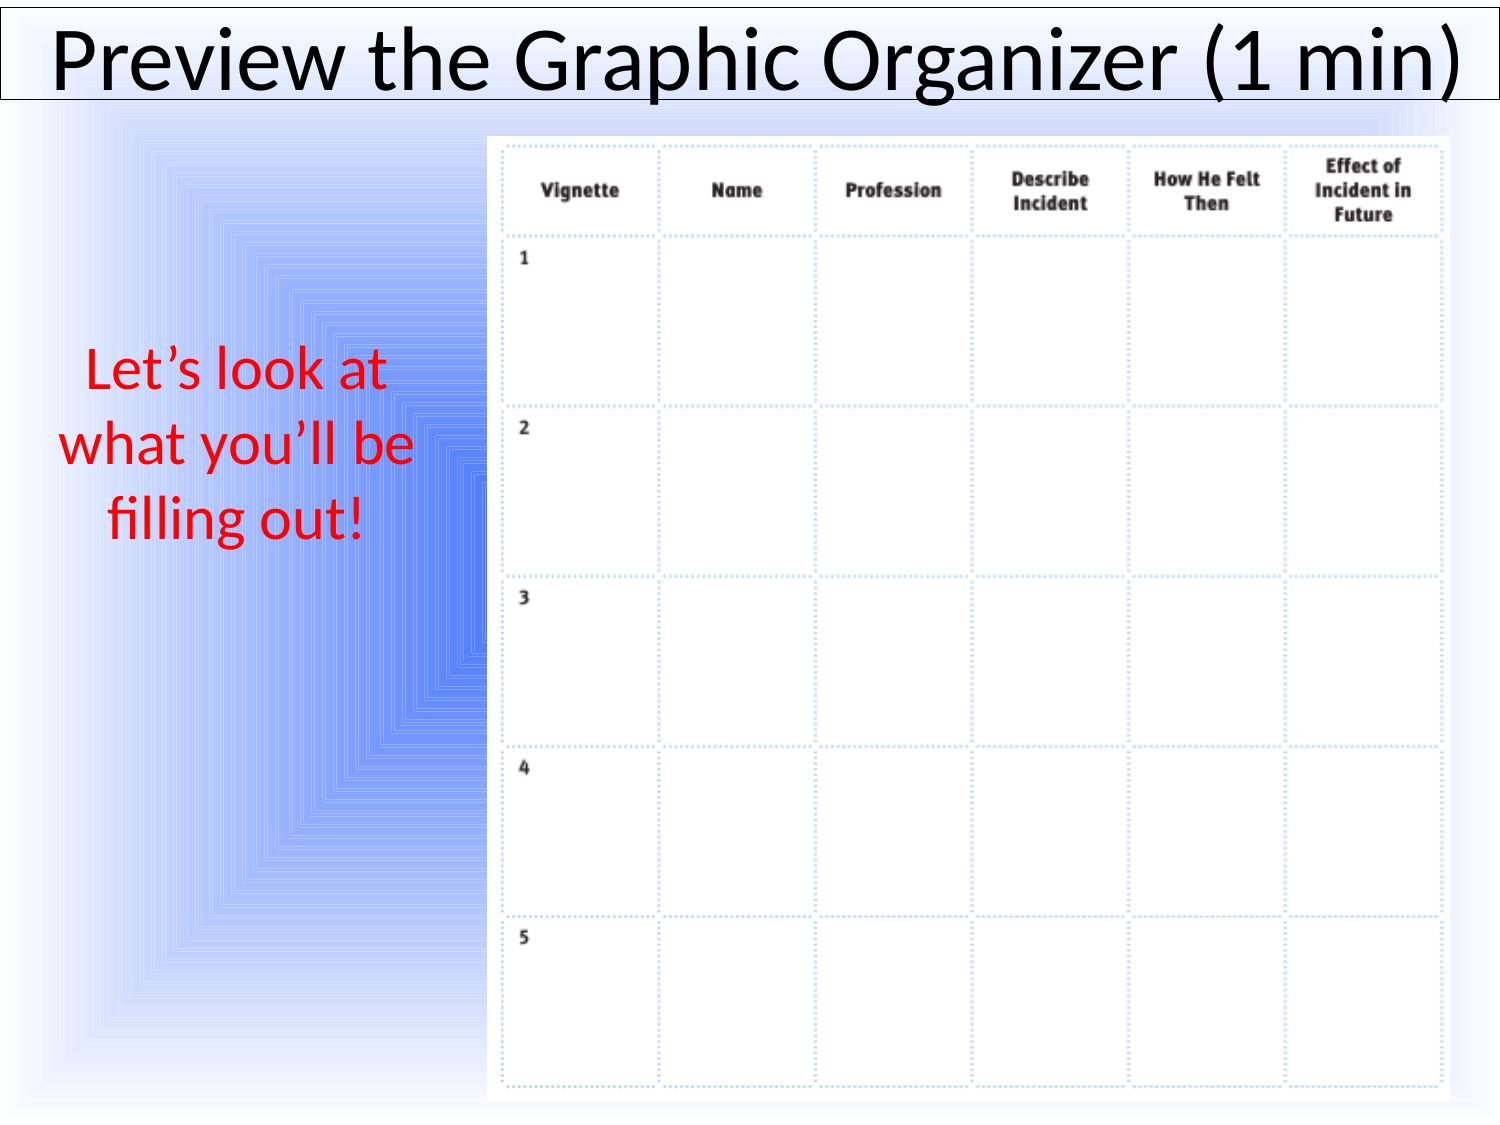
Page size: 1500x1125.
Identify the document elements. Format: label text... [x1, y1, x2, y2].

text_box Let’s look at what you’ll be filling out! [37, 320, 438, 560]
title Preview the Graphic Organizer (1 min) [0, 7, 1500, 100]
picture [487, 136, 1451, 1102]
